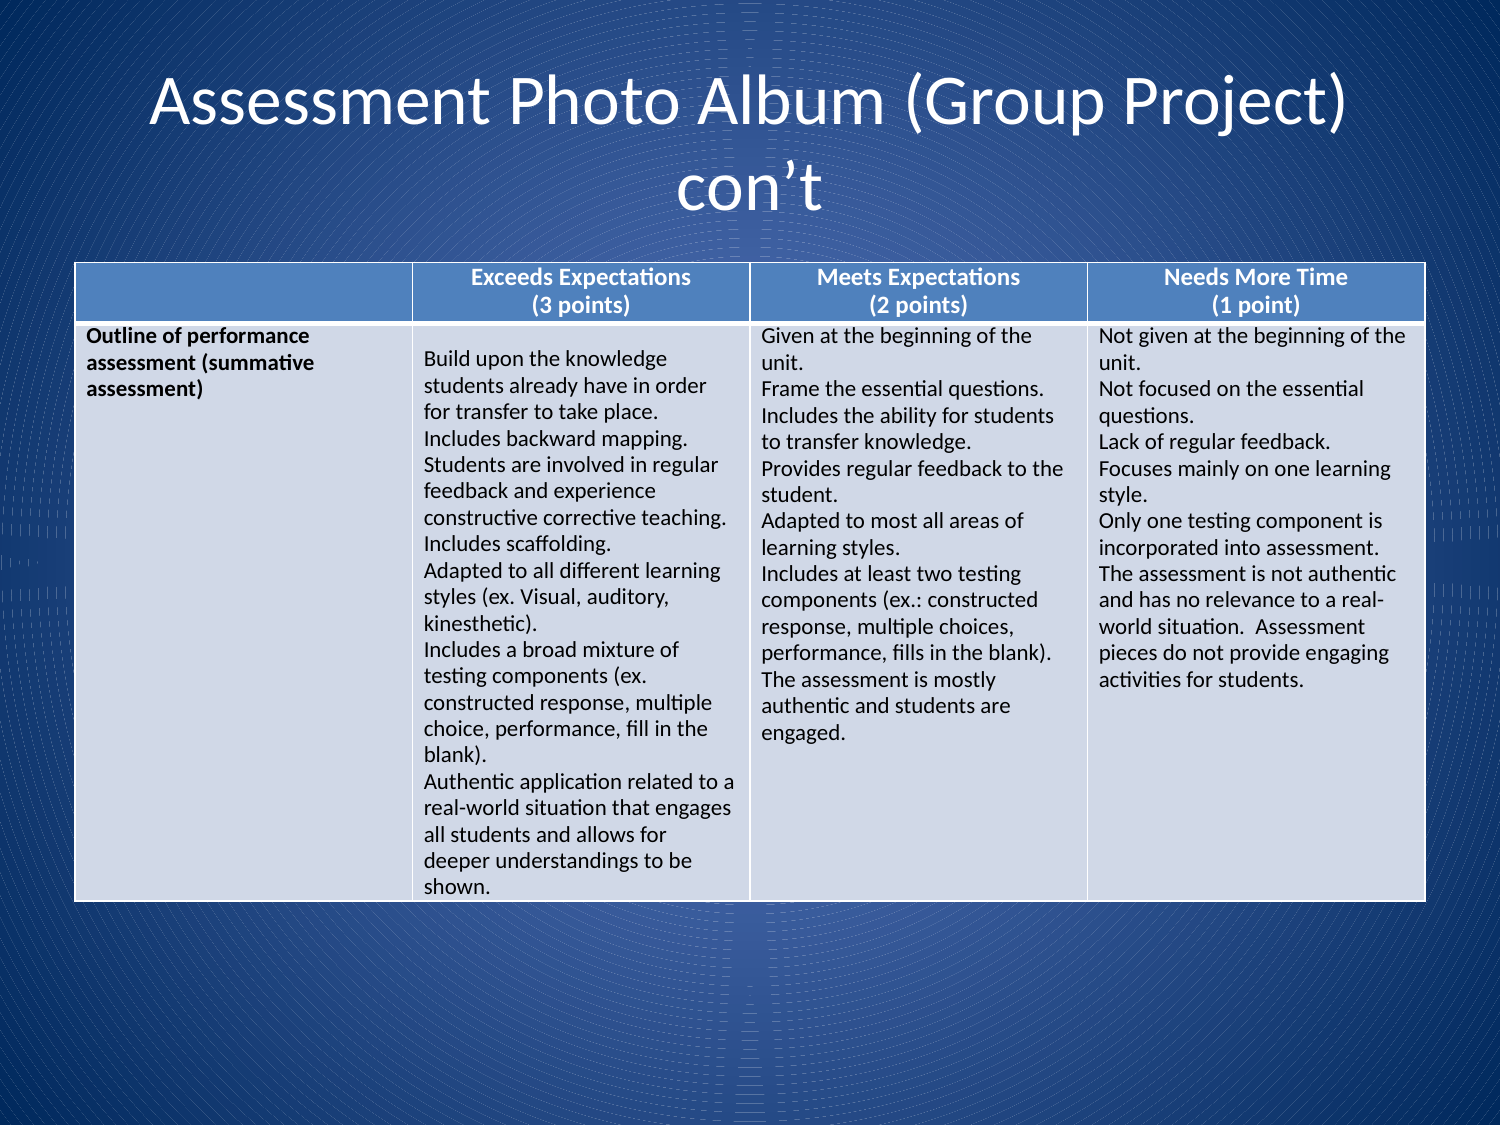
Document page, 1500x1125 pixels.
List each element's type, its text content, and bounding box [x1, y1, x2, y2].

table_header Meets Expectations (2 points) [751, 263, 1087, 321]
table_cell Outline of performance assessment (summative assessment) [76, 326, 412, 900]
table_cell Given at the beginning of the unit. Frame the essential questions. Includes the ability for students to transfer knowledge. Provides regular feedback to the student. Adapted to most all areas of learning styles. Includes at least two testing components (ex.: constructed response, multiple choices, performance, fills in the blank). The assessment is mostly authentic and students are engaged. [751, 326, 1087, 900]
table_cell Not given at the beginning of the unit. Not focused on the essential questions. Lack of regular feedback. Focuses mainly on one learning style. Only one testing component is incorporated into assessment. The assessment is not authentic and has no relevance to a real-world situation. Assessment pieces do not provide engaging activities for students. [1088, 326, 1424, 900]
table_header Exceeds Expectations (3 points) [413, 263, 749, 321]
title Assessment Photo Album (Group Project) con’t [75, 45, 1425, 233]
table_header Needs More Time (1 point) [1088, 263, 1424, 321]
table_cell Build upon the knowledge students already have in order for transfer to take place. Includes backward mapping. Students are involved in regular feedback and experience constructive corrective teaching. Includes scaffolding. Adapted to all different learning styles (ex. Visual, auditory, kinesthetic). Includes a broad mixture of testing components (ex. constructed response, multiple choice, performance, fill in the blank). Authentic application related to a real-world situation that engages all students and allows for deeper understandings to be shown. [413, 326, 749, 900]
table_header [76, 263, 412, 321]
